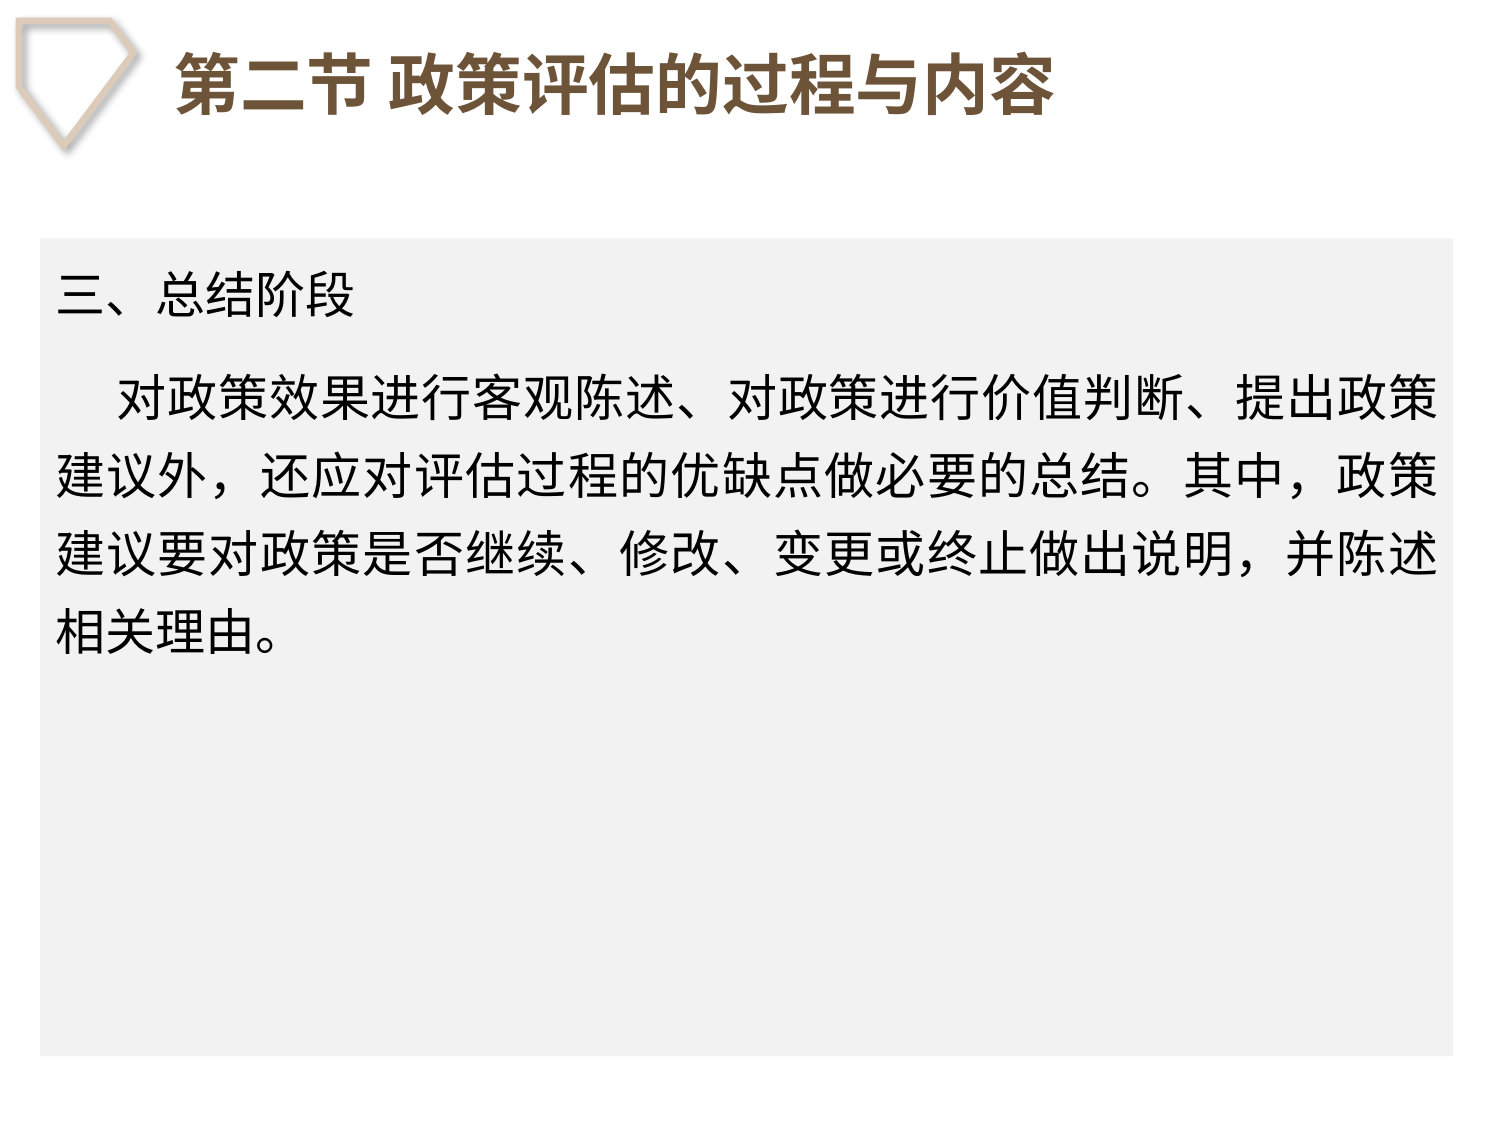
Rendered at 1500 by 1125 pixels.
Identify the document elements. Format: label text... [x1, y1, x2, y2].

title 第二节 政策评估的过程与内容 [158, 18, 1456, 159]
list 三、总结阶段 对政策效果进行客观陈述、对政策进行价值判断、提出政策建议外，还应对评估过程的优缺点做必要的总结。其中，政策建议要对政策是否继续、修改、变更或终止做出说明，并陈述相关理由。 [40, 238, 1454, 1057]
